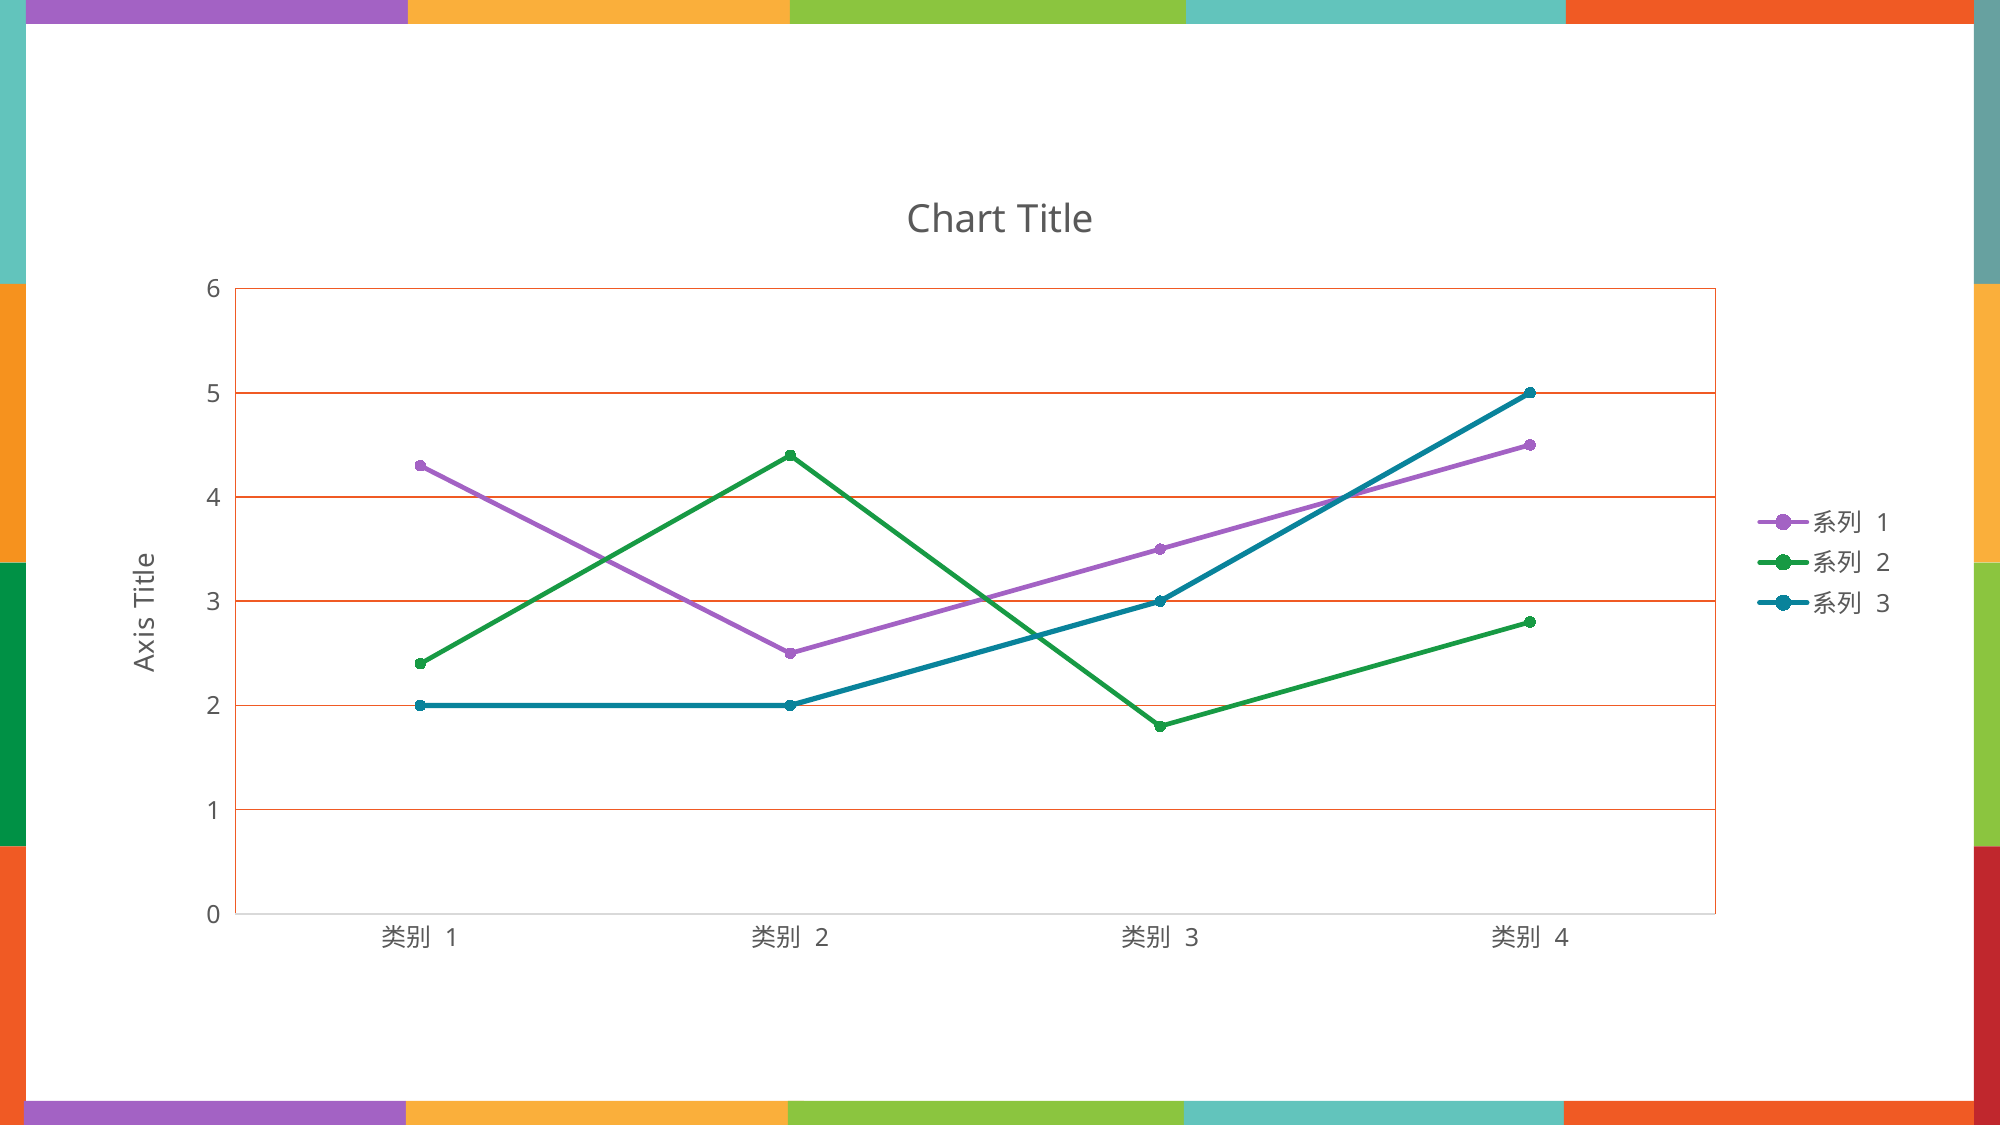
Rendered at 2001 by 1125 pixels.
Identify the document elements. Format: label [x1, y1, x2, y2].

chart [89, 154, 1911, 971]
